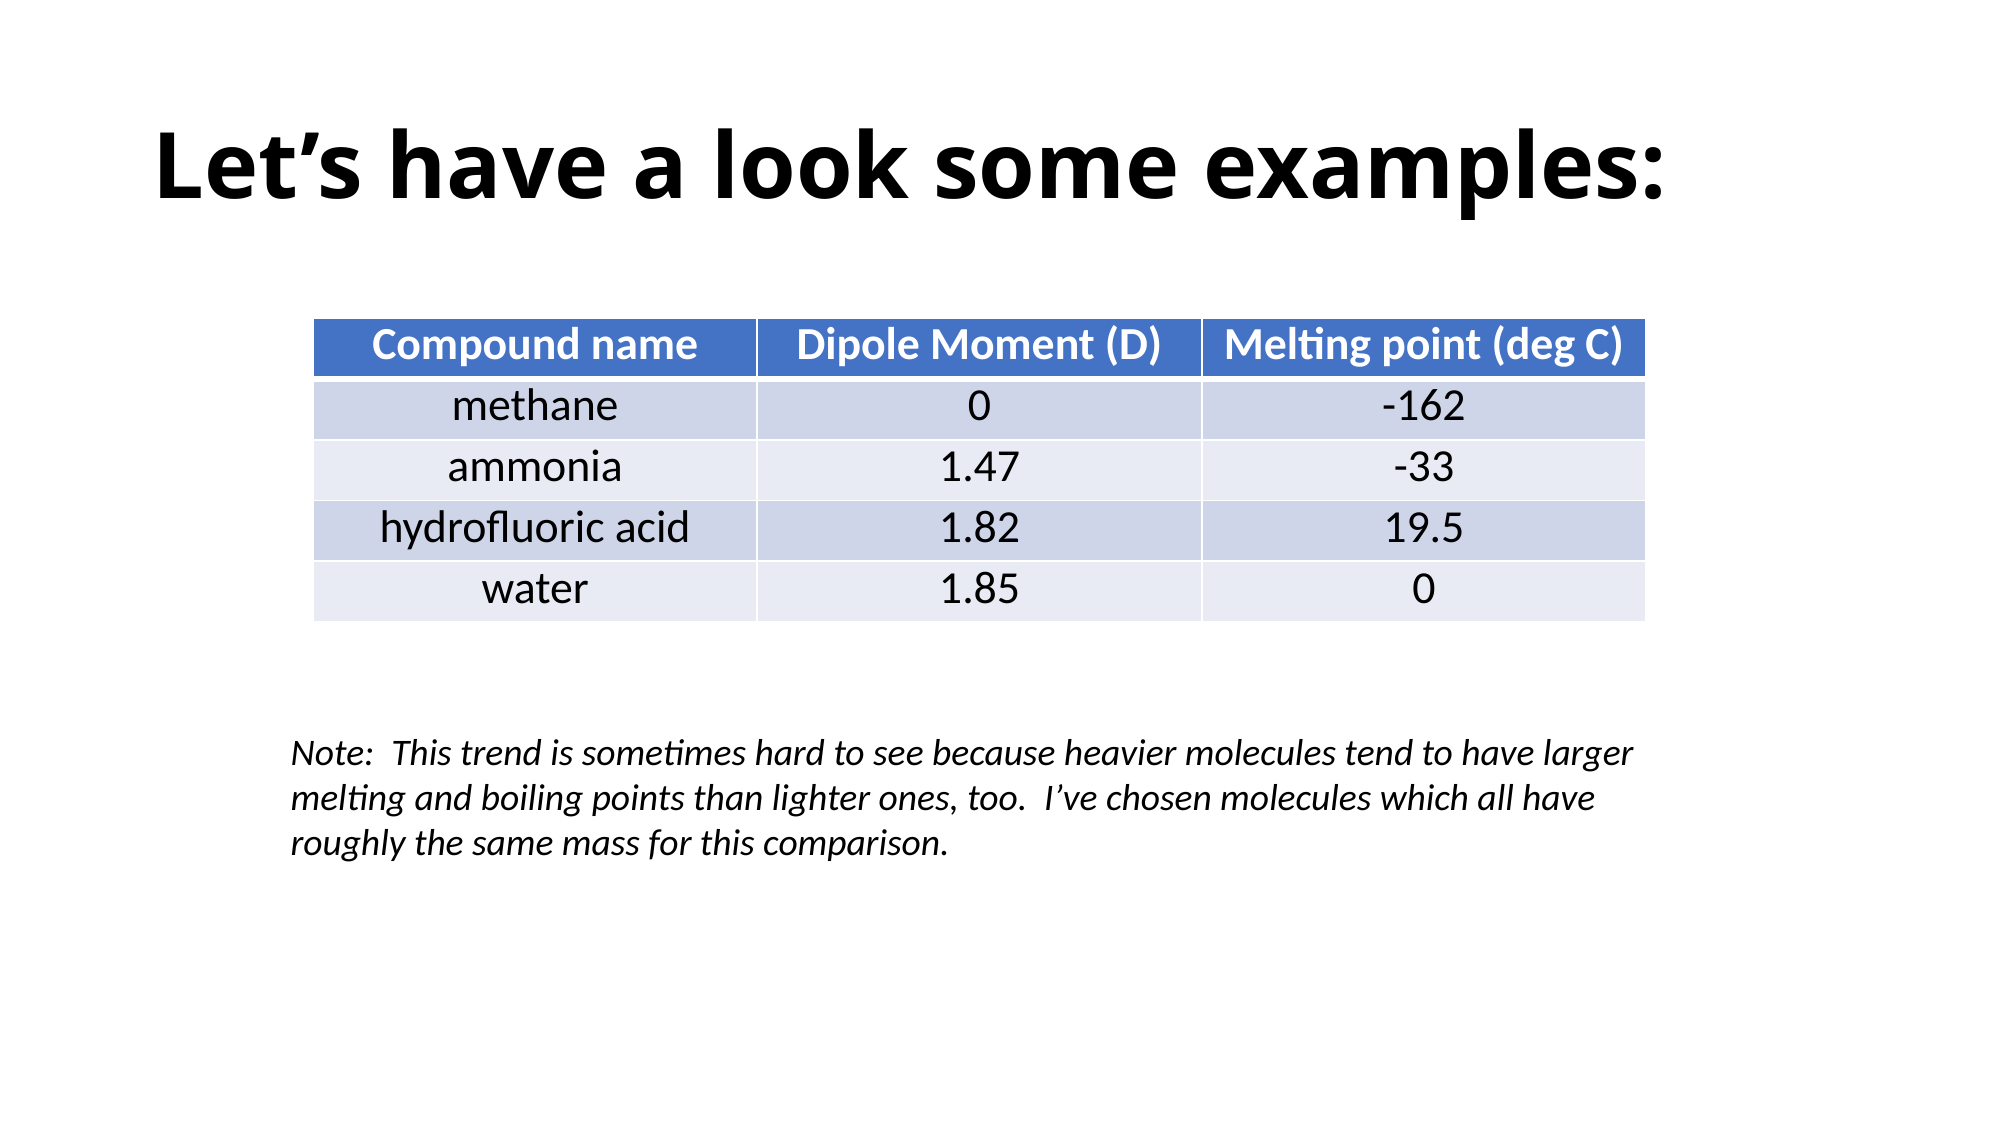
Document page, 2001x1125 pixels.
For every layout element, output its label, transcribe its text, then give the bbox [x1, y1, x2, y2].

table_cell 19.5 [1203, 501, 1645, 560]
table_header Dipole Moment (D) [758, 319, 1201, 376]
text_box Note: This trend is sometimes hard to see because heavier molecules tend to have larger melting and boiling points than lighter ones, too. I’ve chosen molecules which all have roughly the same mass for this comparison. [275, 720, 1678, 871]
title Let’s have a look some examples: [137, 59, 1863, 278]
table_cell -162 [1203, 382, 1645, 439]
table_cell -33 [1203, 441, 1645, 500]
table_cell 1.82 [758, 501, 1201, 560]
table_cell 0 [1203, 562, 1645, 621]
table_cell hydrofluoric acid [314, 501, 756, 560]
table_header Melting point (deg C) [1203, 319, 1645, 376]
table_cell methane [314, 382, 756, 439]
table_header Compound name [314, 319, 756, 376]
table_cell water [314, 562, 756, 621]
table_cell ammonia [314, 441, 756, 500]
table_cell 1.47 [758, 441, 1201, 500]
table_cell 1.85 [758, 562, 1201, 621]
table_cell 0 [758, 382, 1201, 439]
